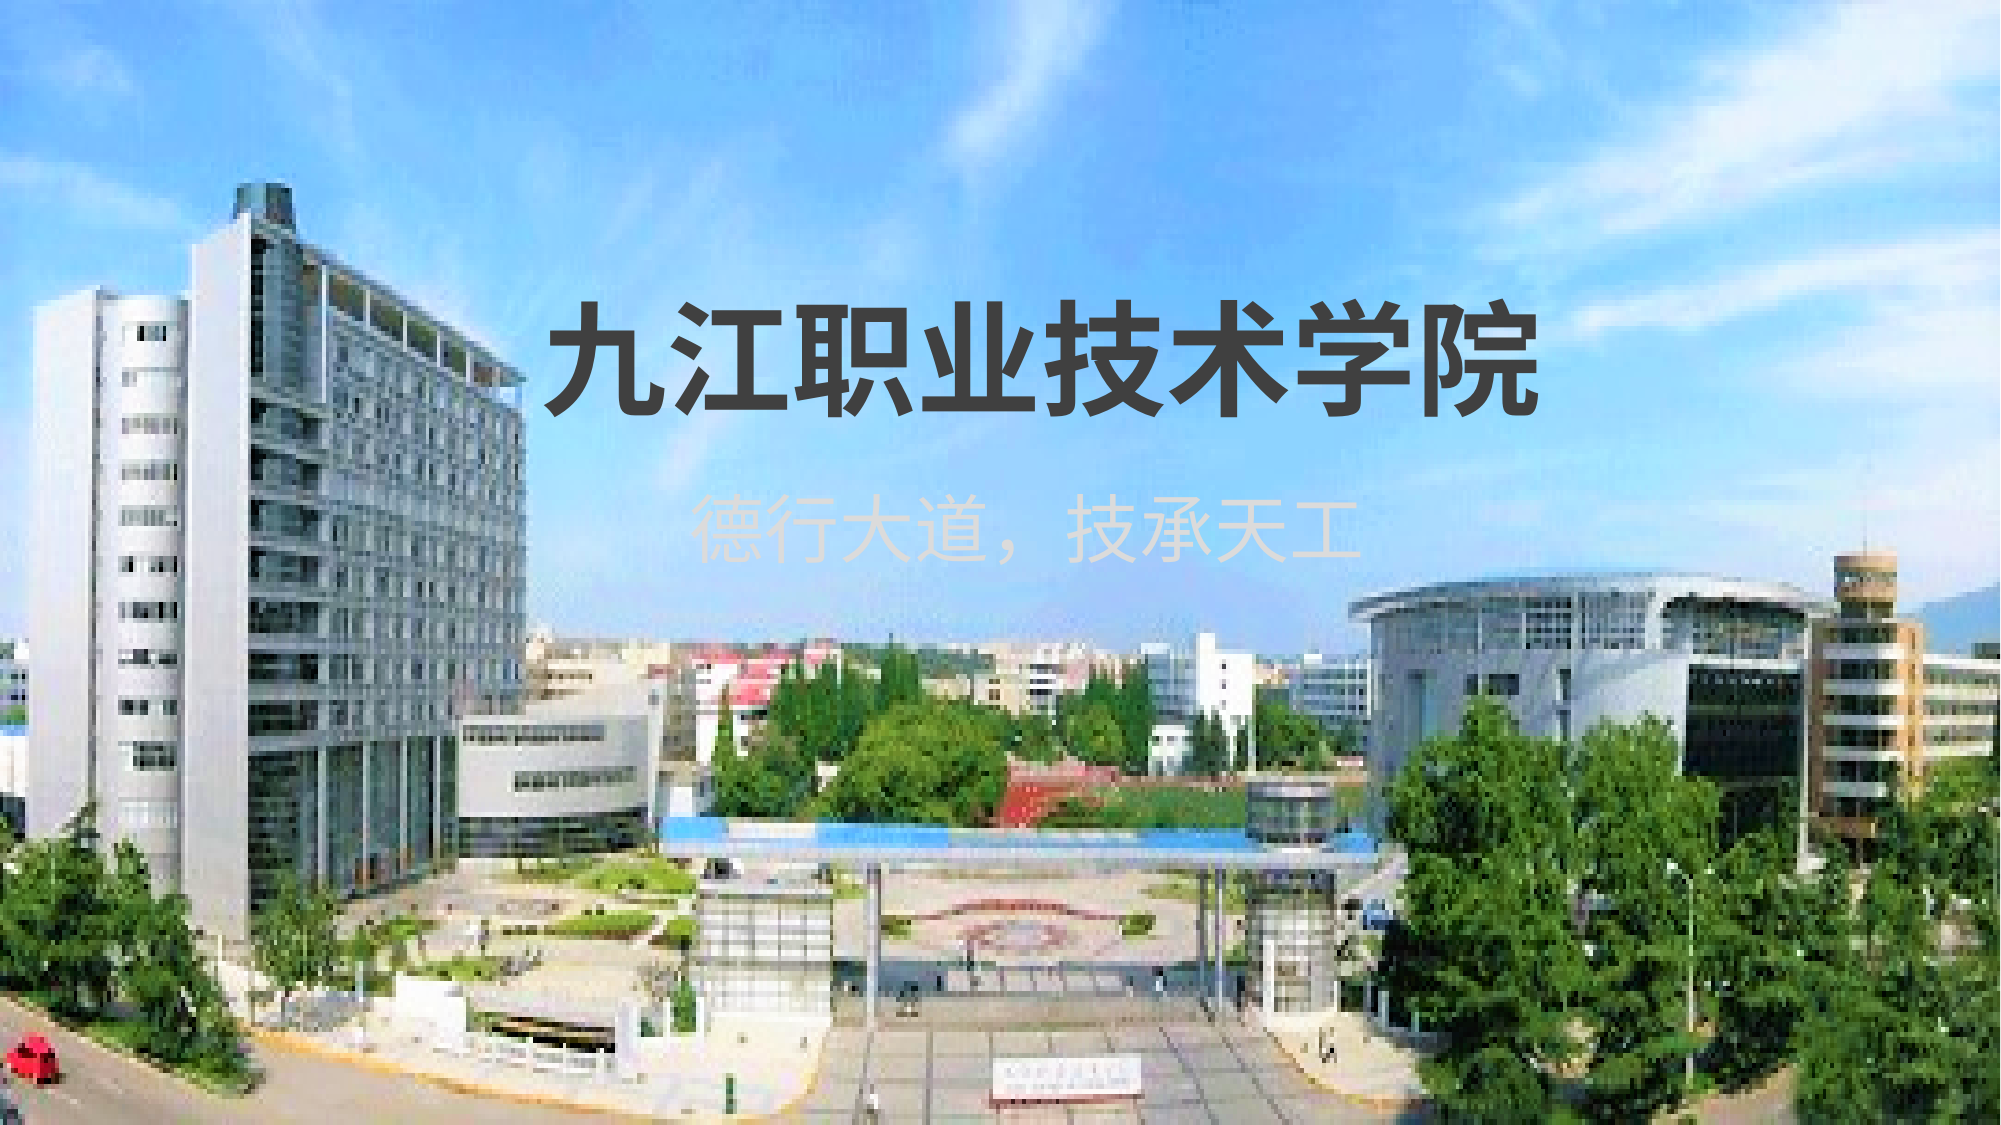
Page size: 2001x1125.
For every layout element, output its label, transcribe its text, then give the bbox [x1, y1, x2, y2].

title 九江职业技术学院 [291, 237, 1792, 442]
picture [0, 0, 2001, 1125]
subtitle 德行大道，技承天工 [276, 485, 1777, 770]
